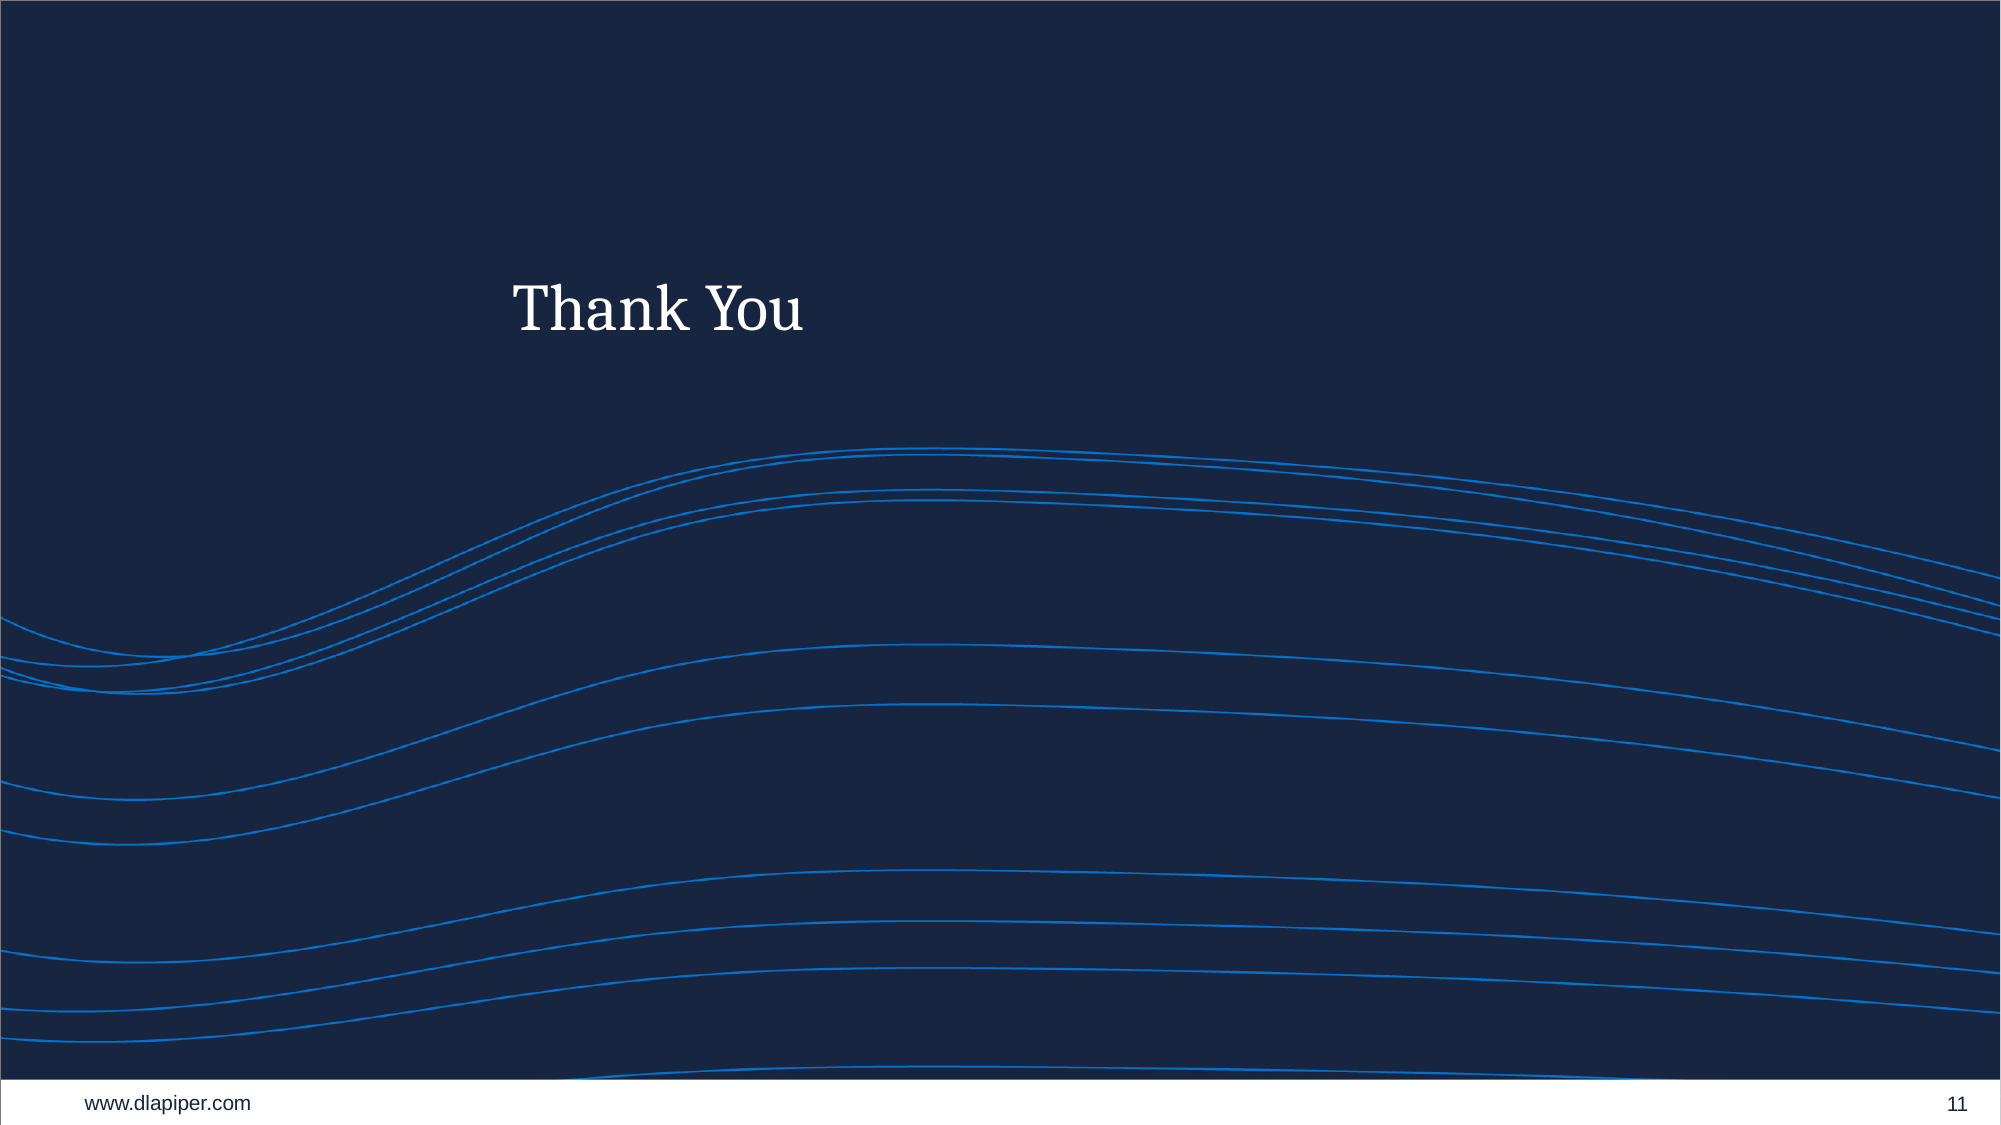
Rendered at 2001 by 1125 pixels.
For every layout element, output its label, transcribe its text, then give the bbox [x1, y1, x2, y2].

slide_number 11 [1915, 1082, 2000, 1125]
text_box Thank You [498, 256, 1340, 352]
picture [1, 1, 2000, 1079]
